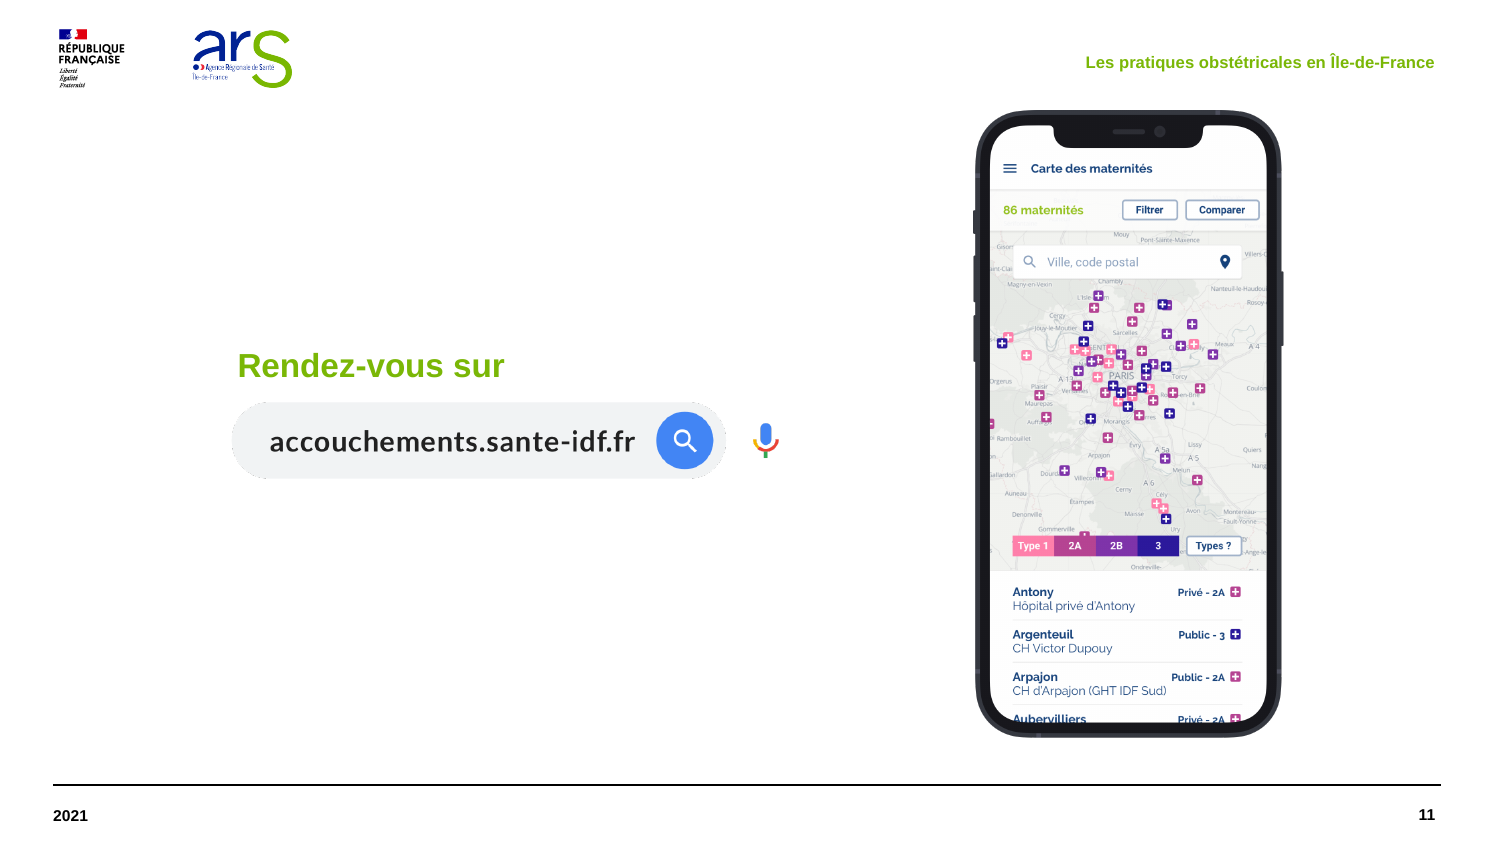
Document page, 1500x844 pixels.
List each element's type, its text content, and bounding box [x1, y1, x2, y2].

slide_number 11 [1213, 784, 1436, 844]
footer Les pratiques obstétricales en Île-de-France [470, 32, 1436, 92]
picture [192, 30, 292, 88]
slide_number 2021 [53, 787, 252, 844]
picture [973, 110, 1284, 738]
text_box Rendez-vous sur [220, 337, 953, 394]
picture [47, 17, 136, 107]
picture [231, 401, 805, 479]
